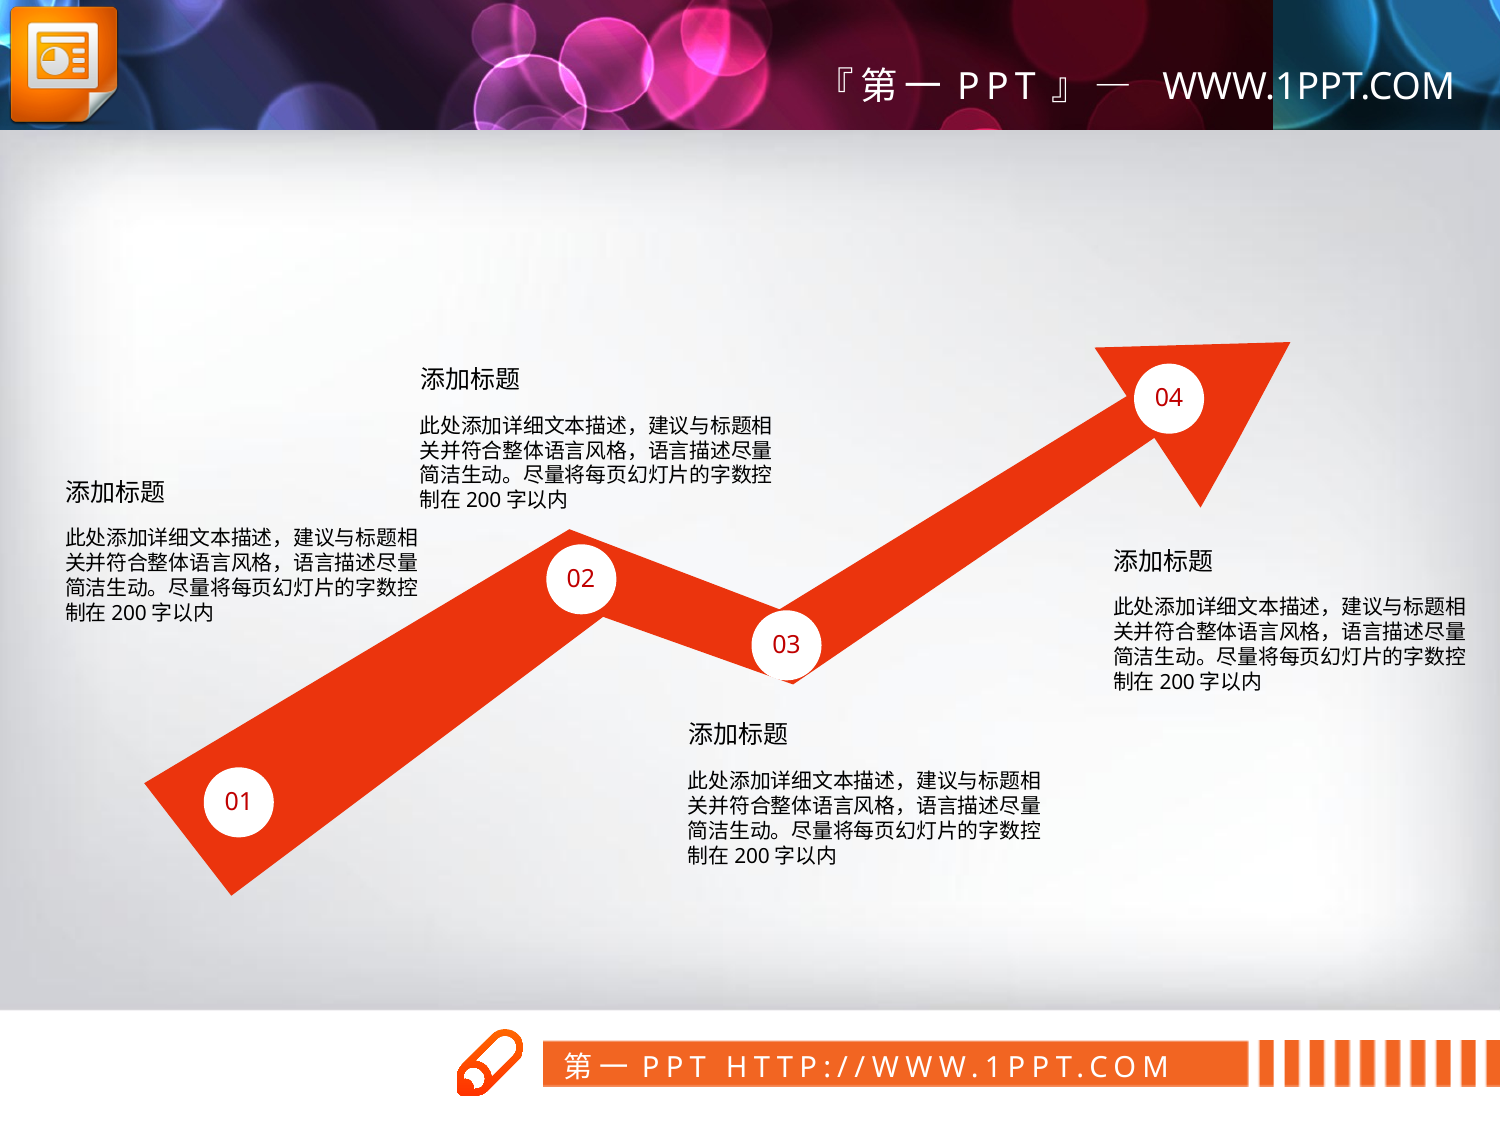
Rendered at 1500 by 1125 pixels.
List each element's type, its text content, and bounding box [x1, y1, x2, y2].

text_box 添加标题 [65, 471, 412, 516]
text_box 添加标题 [688, 713, 1035, 758]
text_box 此处添加详细文本描述，建议与标题相关并符合整体语言风格，语言描述尽量简洁生动。尽量将每页幻灯片的字数控制在200字以内 [419, 412, 775, 513]
text_box 此处添加详细文本描述，建议与标题相关并符合整体语言风格，语言描述尽量简洁生动。尽量将每页幻灯片的字数控制在200字以内 [687, 767, 1043, 868]
text_box 03 [751, 610, 822, 681]
text_box 02 [545, 544, 616, 615]
text_box 此处添加详细文本描述，建议与标题相关并符合整体语言风格，语言描述尽量简洁生动。尽量将每页幻灯片的字数控制在200字以内 [64, 524, 420, 625]
text_box 01 [203, 767, 274, 838]
text_box 添加标题 [420, 358, 766, 403]
text_box 此处添加详细文本描述，建议与标题相关并符合整体语言风格，语言描述尽量简洁生动。尽量将每页幻灯片的字数控制在200字以内 [1113, 593, 1468, 694]
text_box 04 [1134, 363, 1205, 434]
picture [543, 1040, 1500, 1087]
text_box [144, 342, 1291, 896]
text_box 添加标题 [1113, 540, 1460, 585]
picture [0, 0, 1500, 1012]
